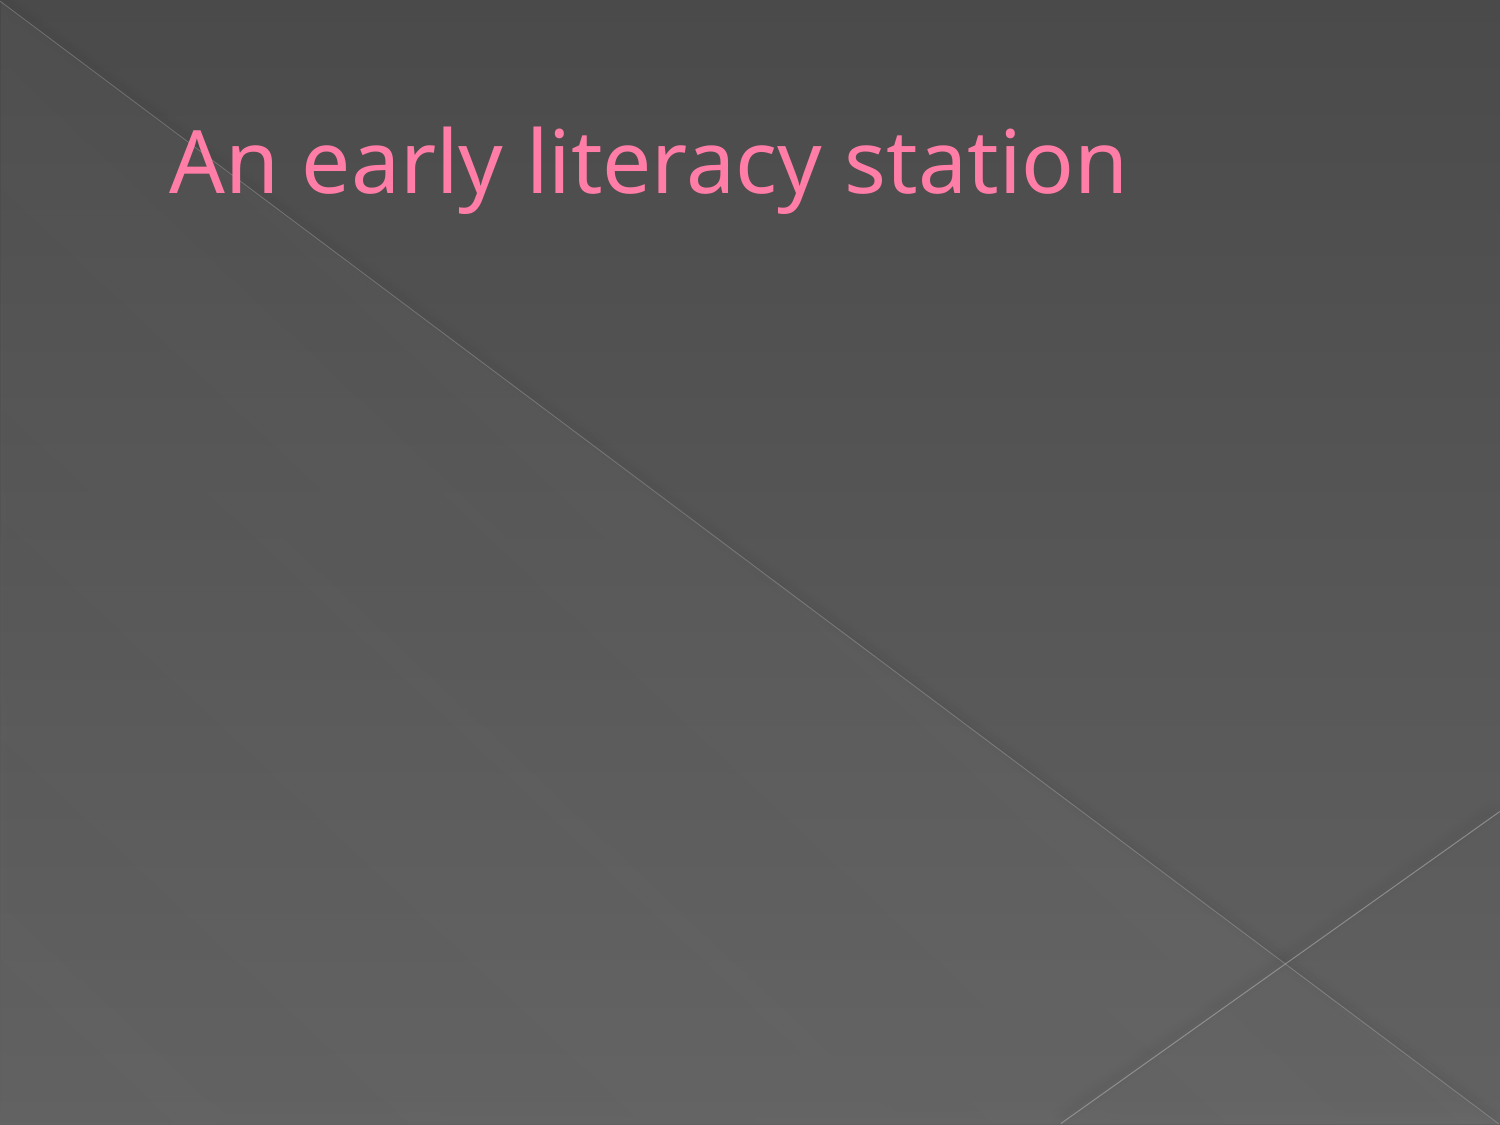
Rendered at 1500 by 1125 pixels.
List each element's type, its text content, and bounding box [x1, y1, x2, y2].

title An early literacy station [75, 43, 1425, 274]
